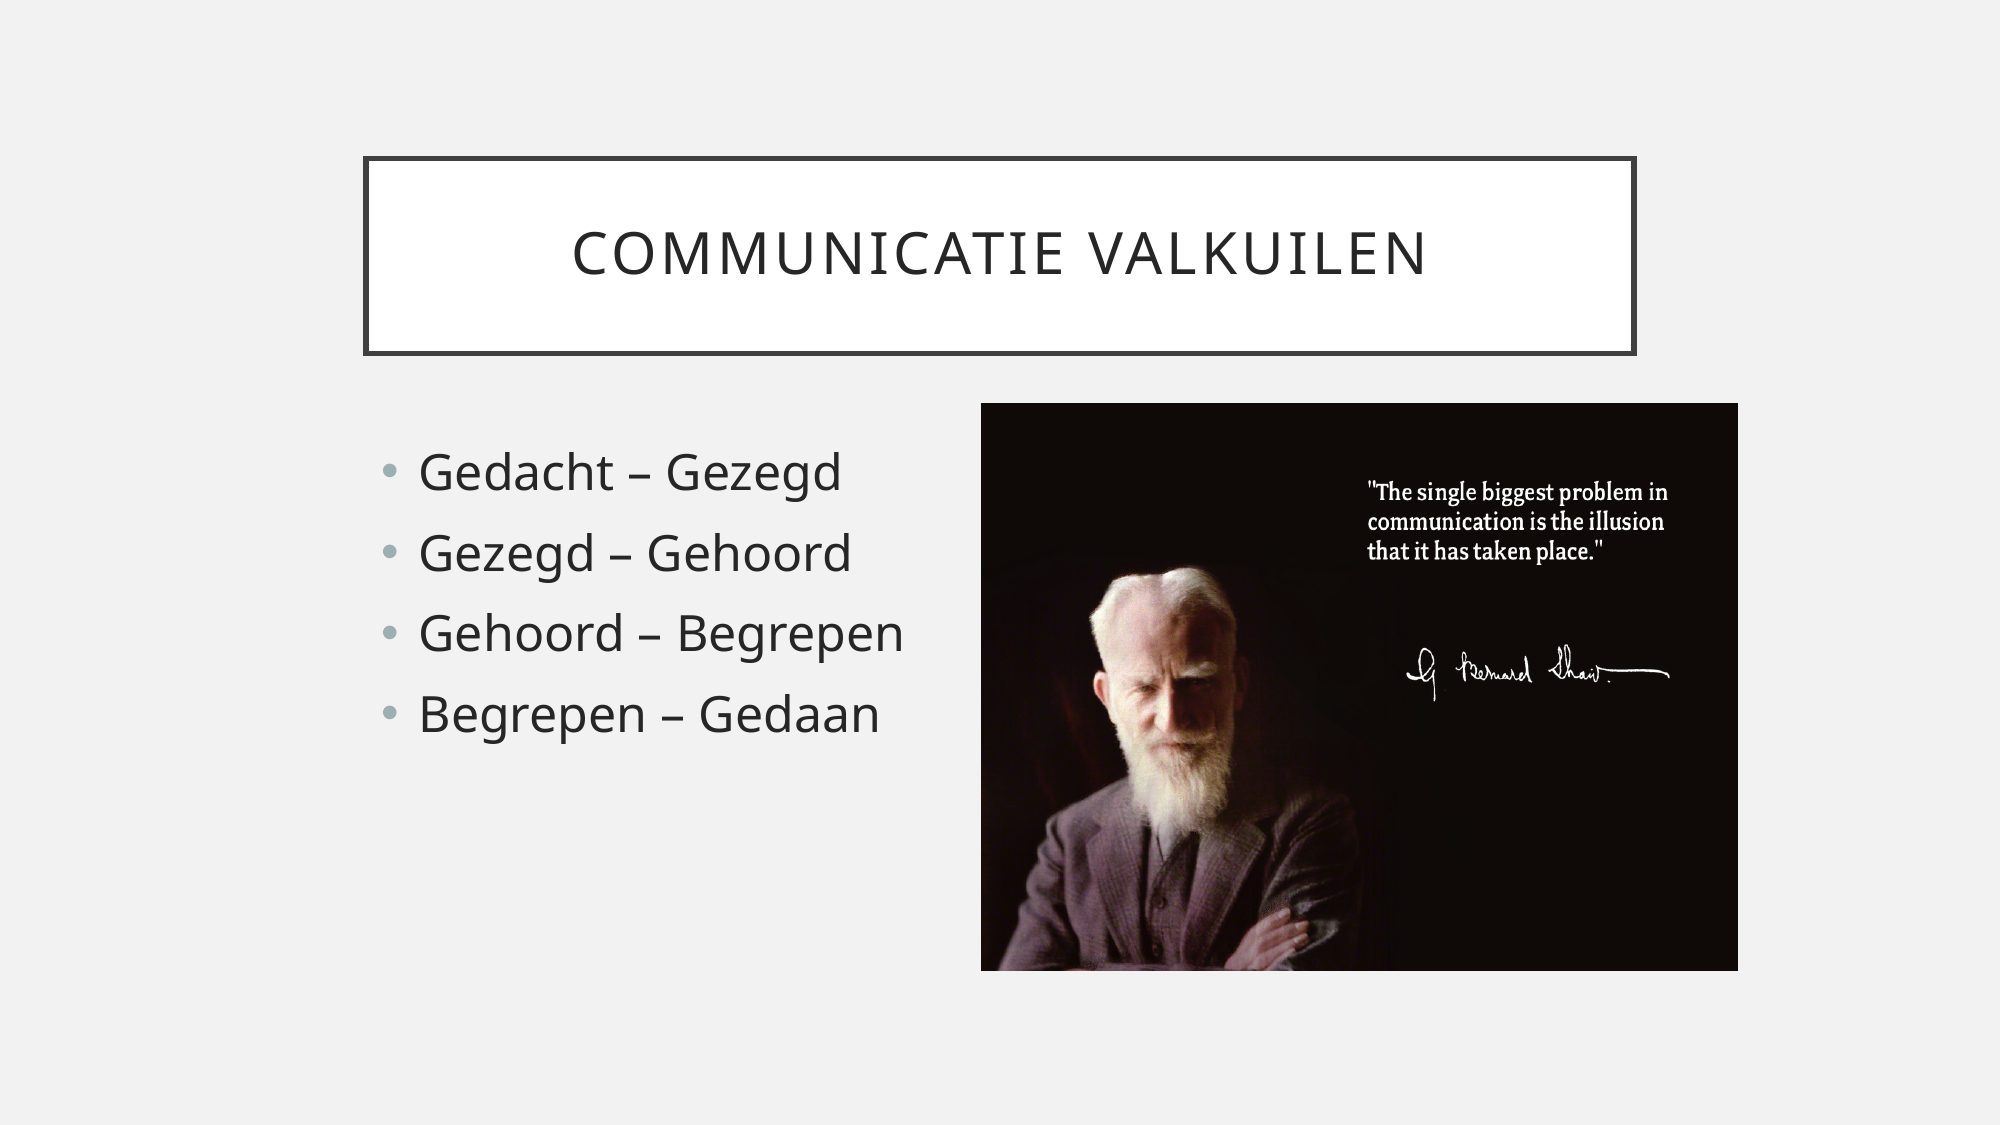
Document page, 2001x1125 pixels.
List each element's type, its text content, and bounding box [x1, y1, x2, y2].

list Gedacht – Gezegd Gezegd – Gehoord Gehoord – Begrepen Begrepen – Gedaan [366, 432, 981, 942]
picture [981, 403, 1738, 971]
title Communicatie valkuilen [363, 156, 1637, 356]
